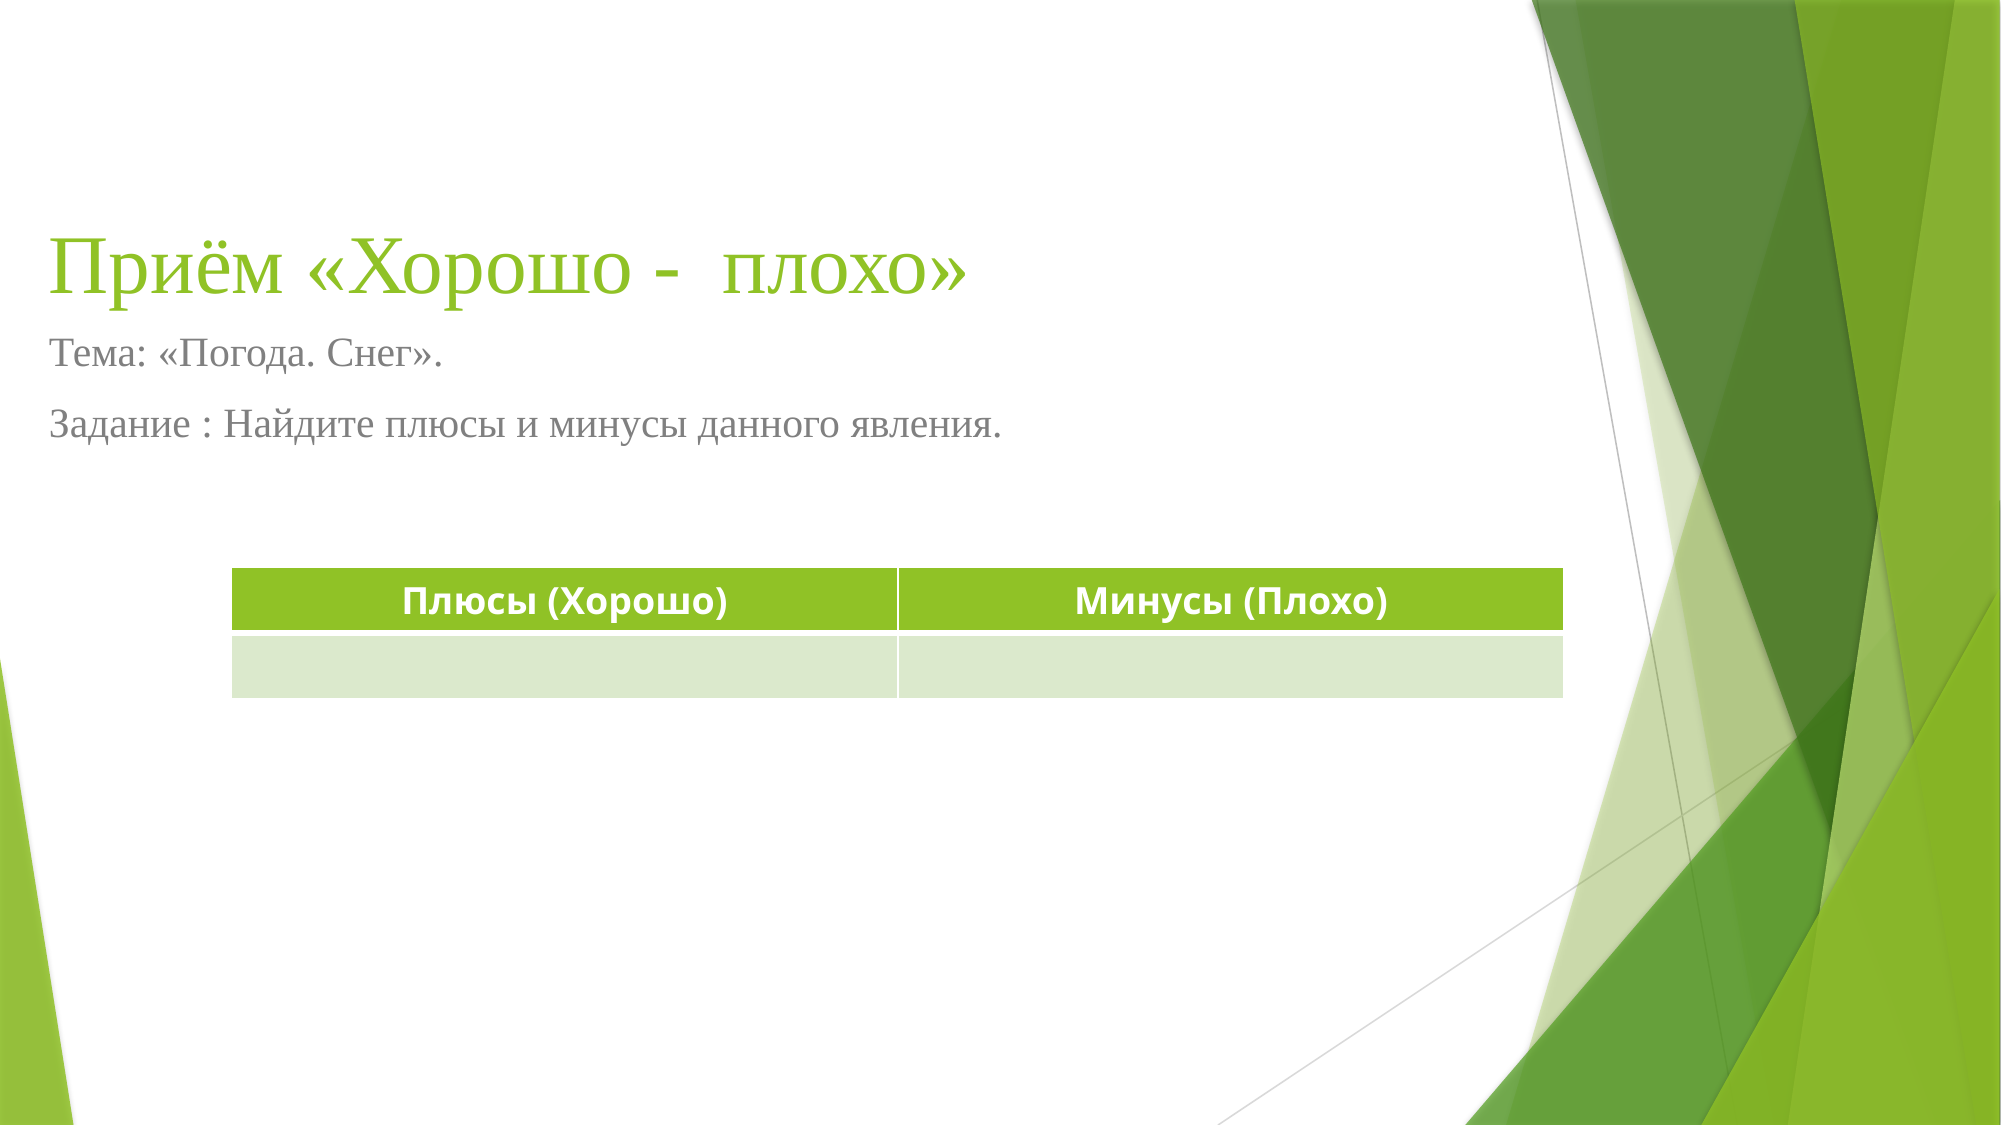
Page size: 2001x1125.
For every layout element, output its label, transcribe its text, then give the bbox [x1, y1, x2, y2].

table_header Плюсы (Хорошо) [232, 568, 897, 630]
title Приём «Хорошо - плохо» [33, 18, 1445, 317]
table_cell [232, 636, 897, 698]
list Тема: «Погода. Снег». Задание : Найдите плюсы и минусы данного явления. [33, 317, 1541, 1060]
table_cell [899, 636, 1563, 698]
table_header Минусы (Плохо) [899, 568, 1563, 630]
